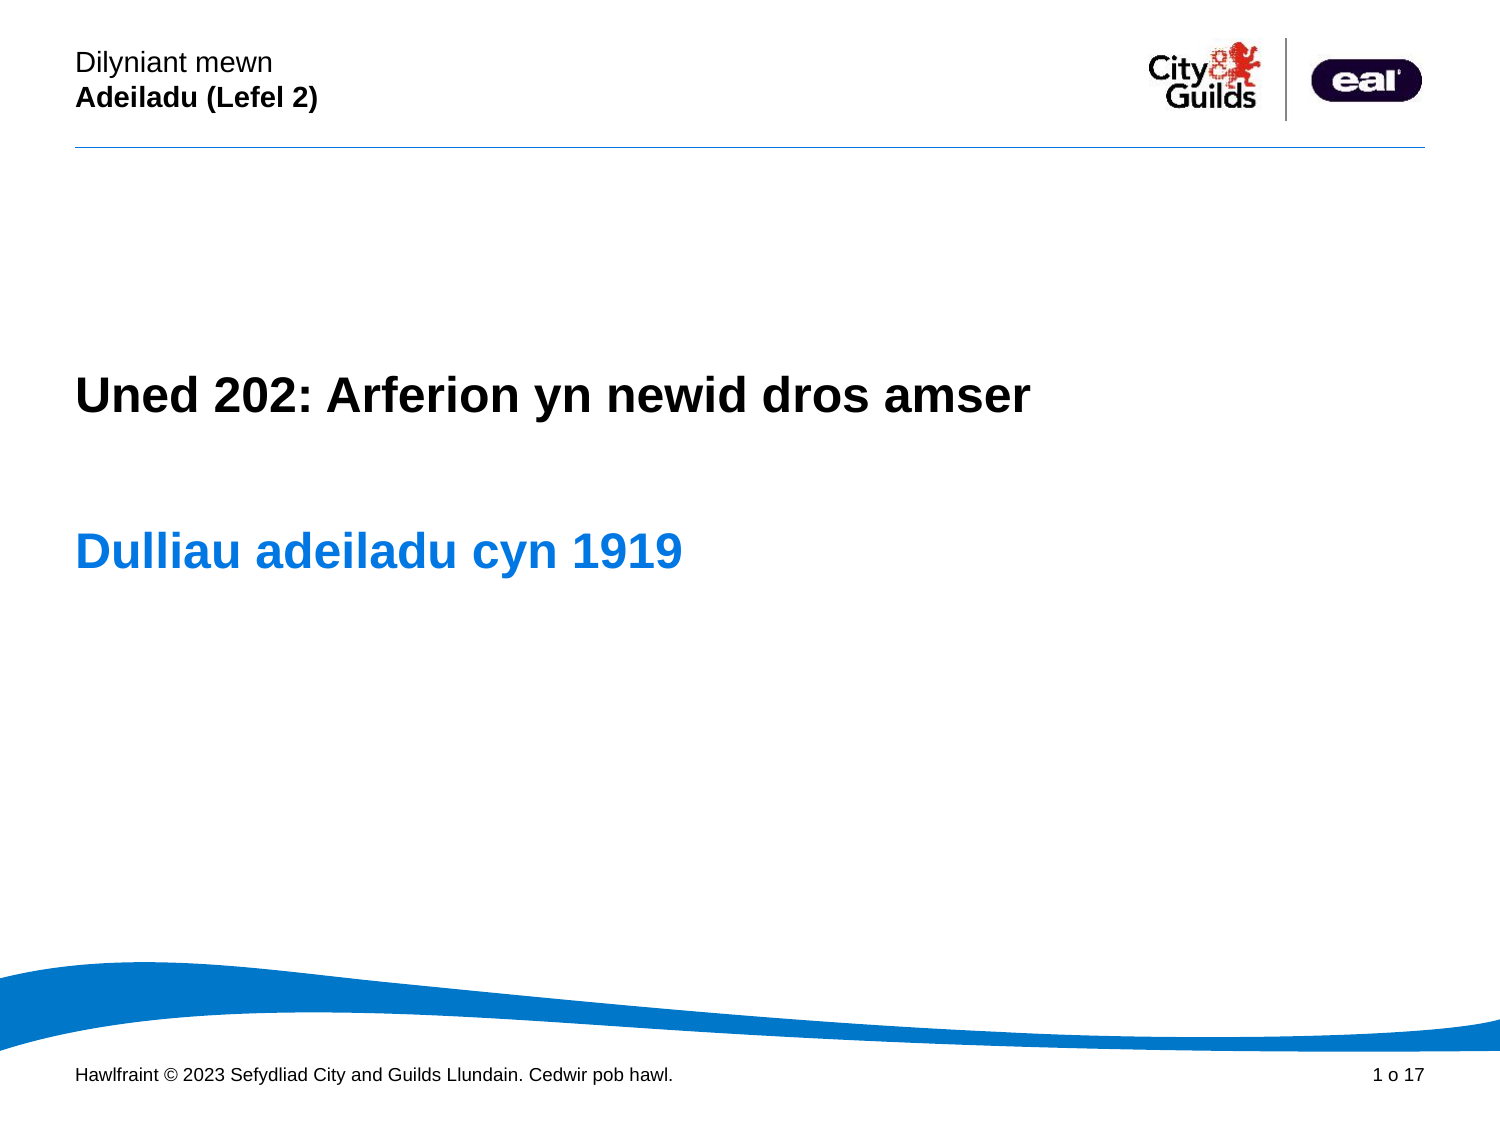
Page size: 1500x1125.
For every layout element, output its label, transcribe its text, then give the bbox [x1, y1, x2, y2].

picture [1149, 38, 1422, 121]
text_box Uned 202: Arferion yn newid dros amser [75, 362, 1388, 484]
title Dulliau adeiladu cyn 1919 [74, 518, 1413, 928]
list Cyflwyniad PowerPoint [74, 224, 1426, 1006]
